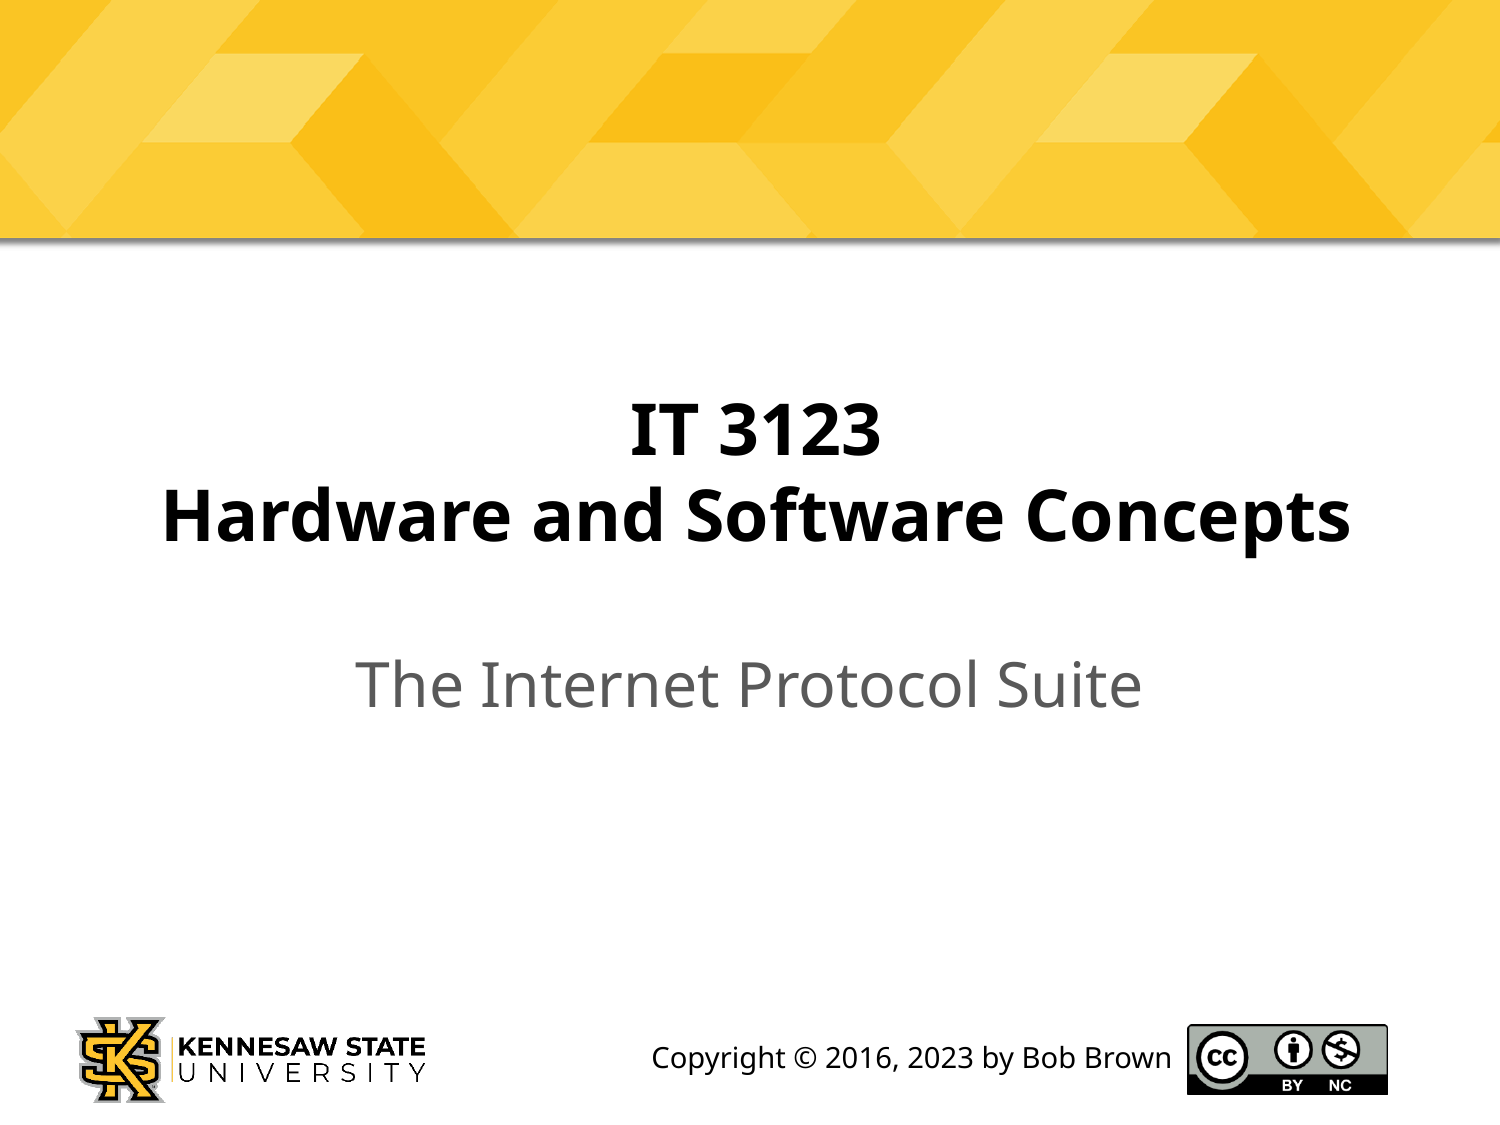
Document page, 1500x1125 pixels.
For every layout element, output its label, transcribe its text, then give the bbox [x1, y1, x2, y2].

title IT 3123 Hardware and Software Concepts [87, 349, 1425, 591]
picture [0, 0, 1500, 251]
picture [75, 1017, 425, 1103]
picture [1187, 1024, 1388, 1095]
subtitle The Internet Protocol Suite [225, 637, 1275, 925]
